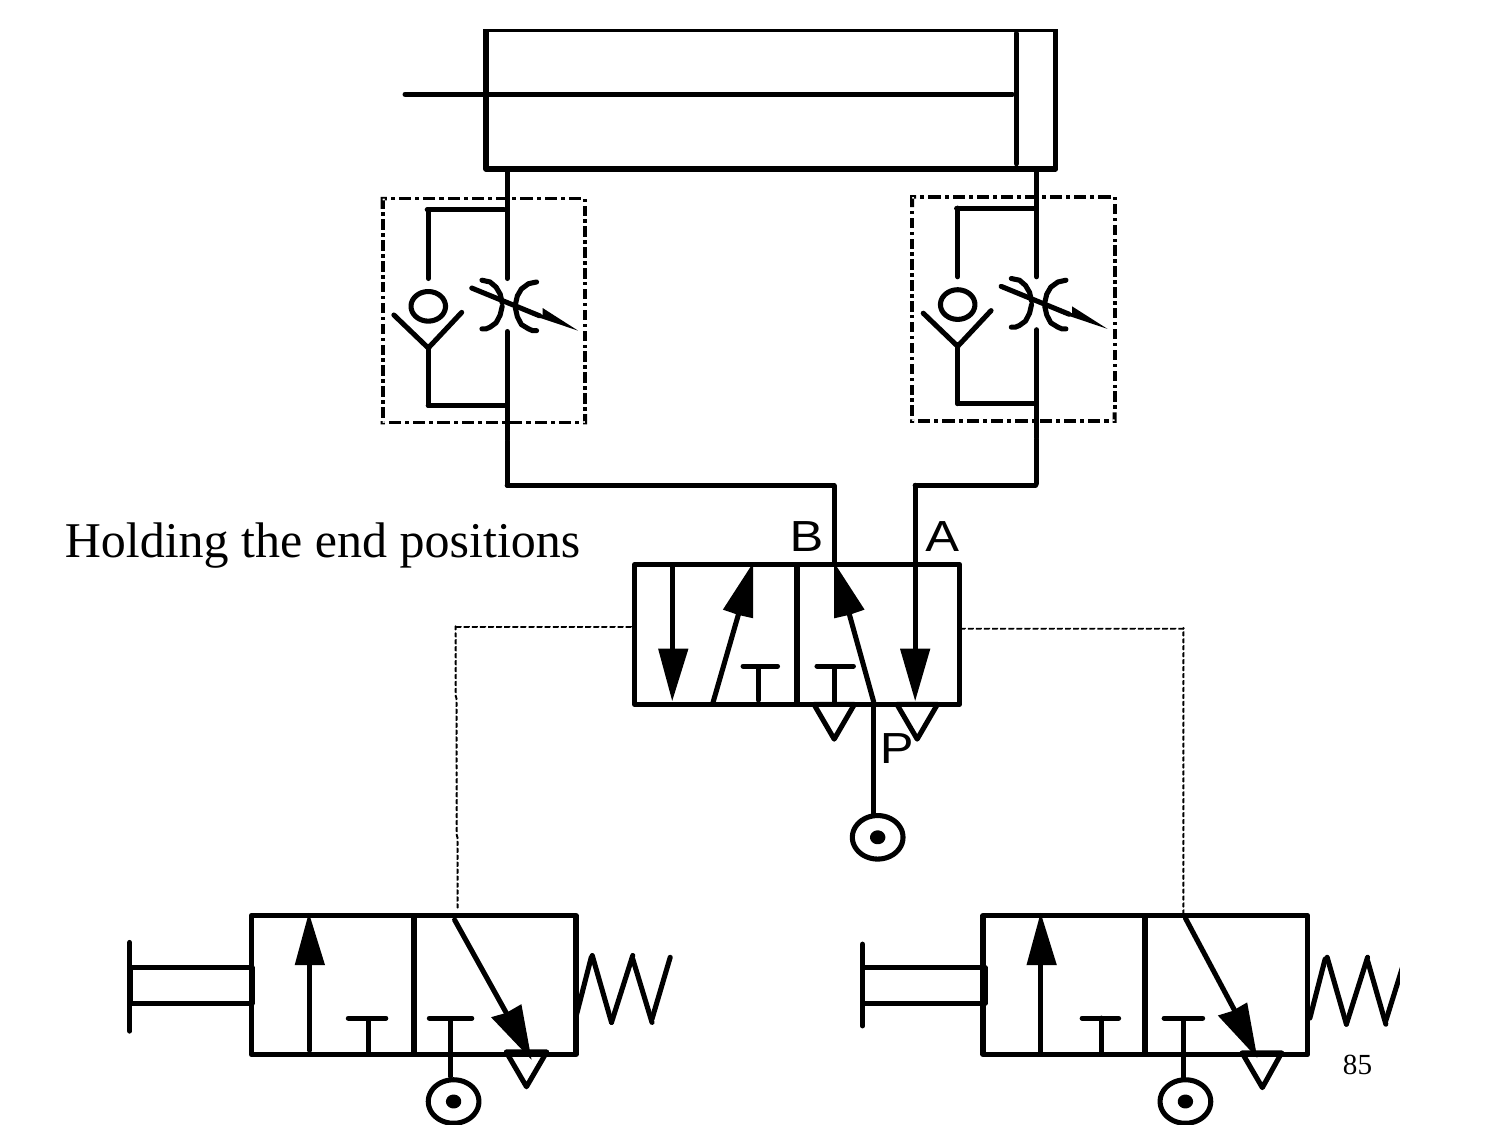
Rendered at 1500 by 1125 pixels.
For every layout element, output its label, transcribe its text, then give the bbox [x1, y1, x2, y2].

text_box Holding the end positions [50, 499, 107, 575]
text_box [112, 29, 1401, 1125]
